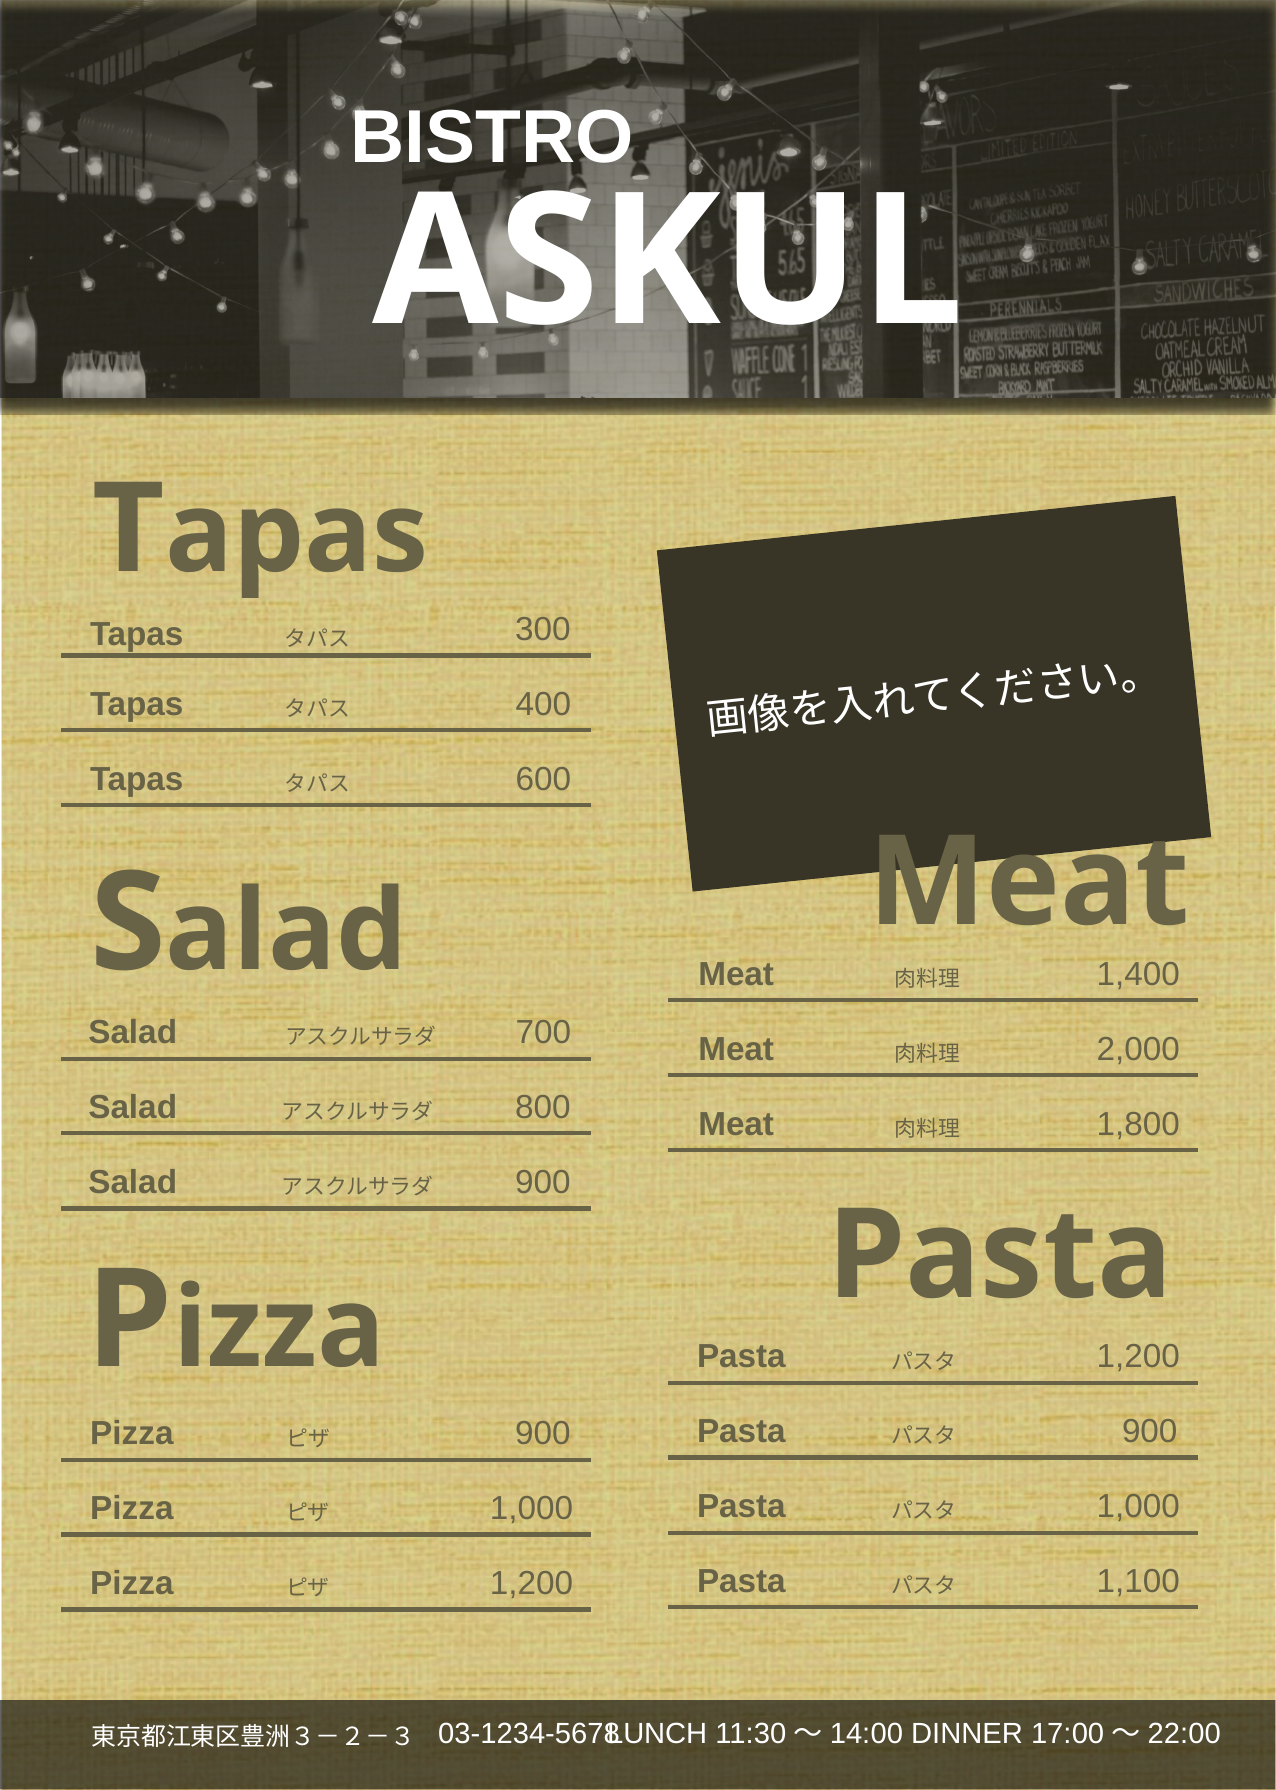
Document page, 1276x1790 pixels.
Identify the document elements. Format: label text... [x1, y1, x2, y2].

text_box 1,100 [1081, 1551, 1195, 1606]
text_box Pizza [75, 1553, 189, 1607]
text_box LUNCH 11:30〜14:00 DINNER 17:00〜22:00 [592, 1706, 1236, 1757]
text_box 1,200 [475, 1553, 588, 1609]
text_box 03-1234-5678 [423, 1706, 592, 1757]
text_box [0, 1699, 1276, 1790]
text_box 東京都江東区豊洲３－２－３ [76, 1712, 431, 1758]
text_box ピザ [271, 1566, 345, 1607]
text_box Pasta [682, 1551, 801, 1605]
picture [0, 0, 1276, 1699]
text_box パスタ [876, 1564, 972, 1605]
